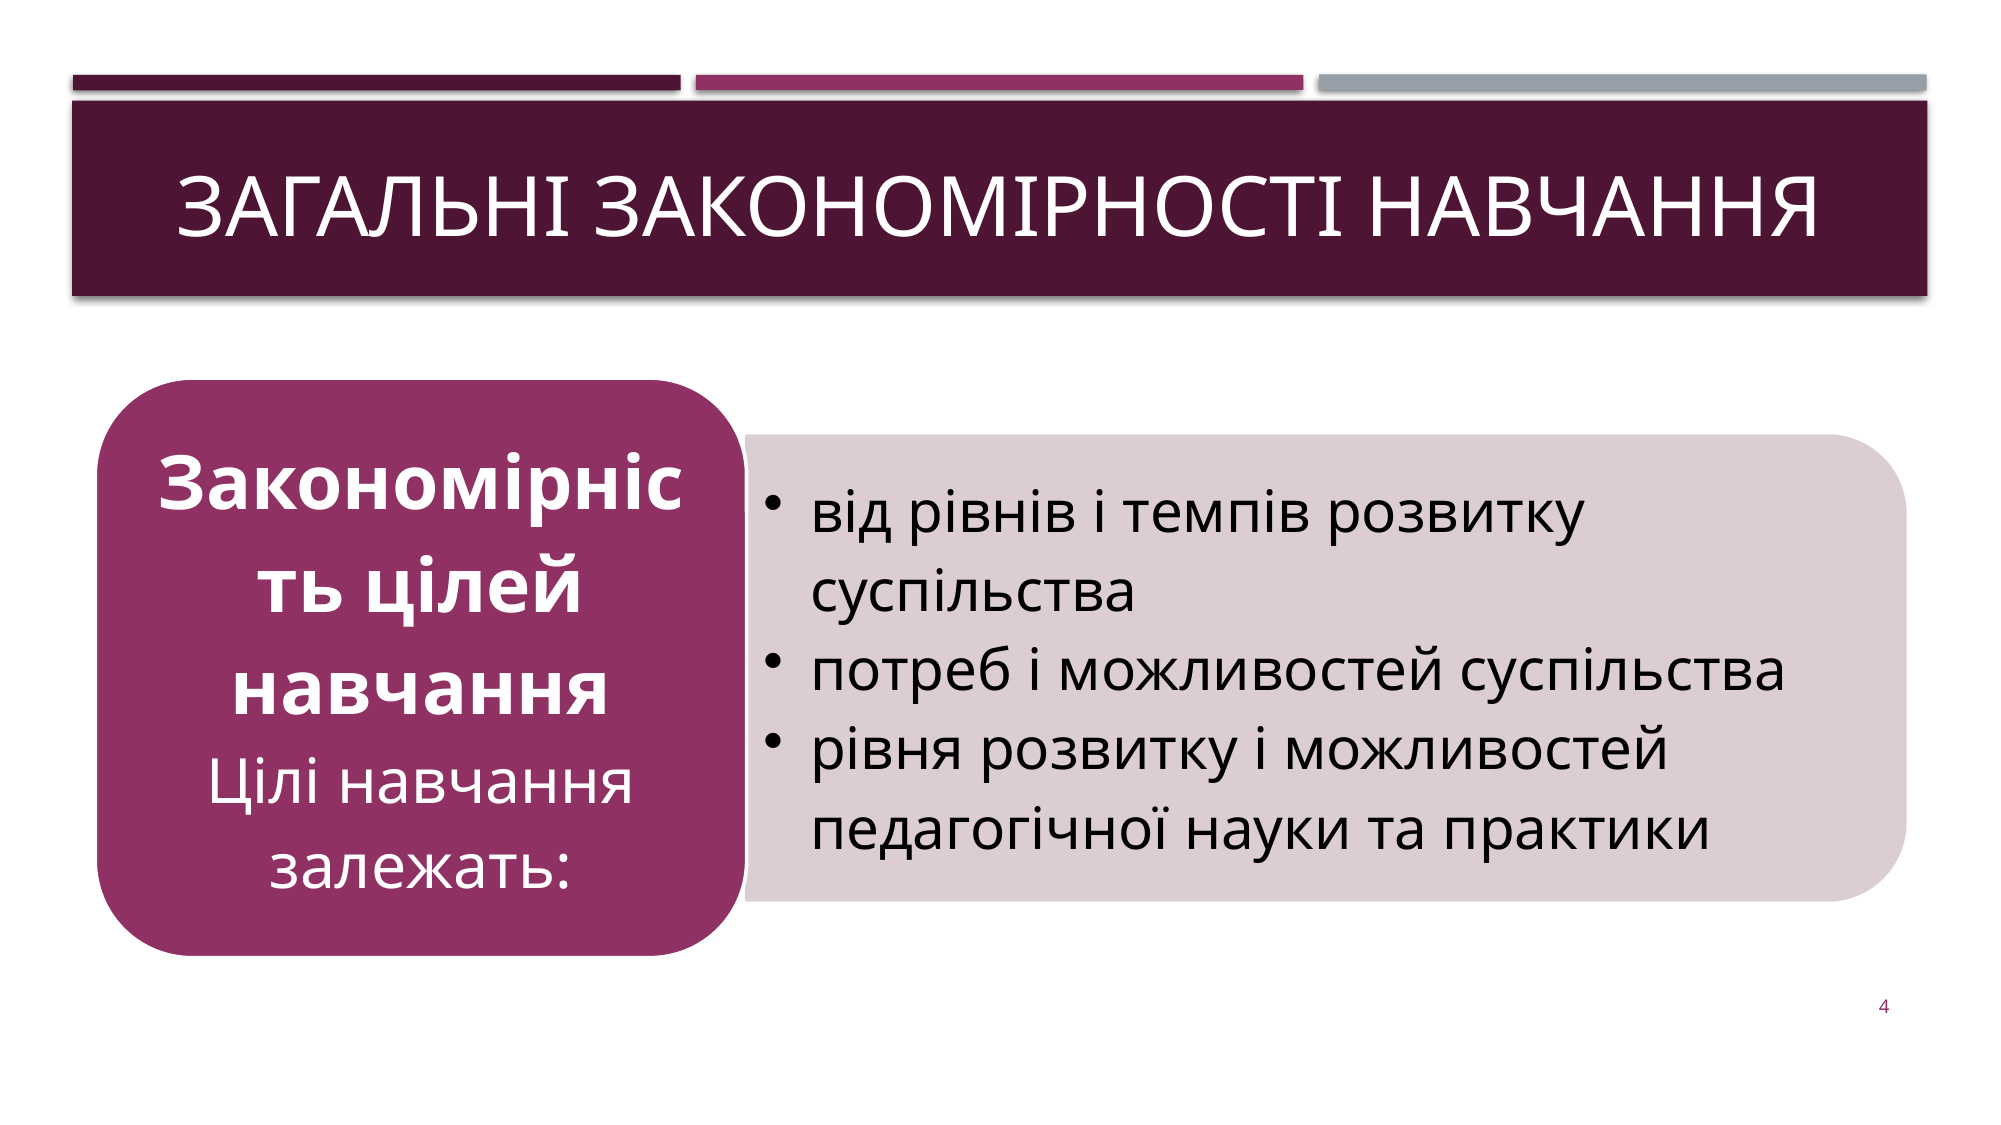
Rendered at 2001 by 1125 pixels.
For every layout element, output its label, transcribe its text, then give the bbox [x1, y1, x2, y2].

title Загальні закономірності навчання [95, 94, 1905, 262]
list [94, 377, 1906, 959]
slide_number 4 [1732, 977, 1905, 1037]
